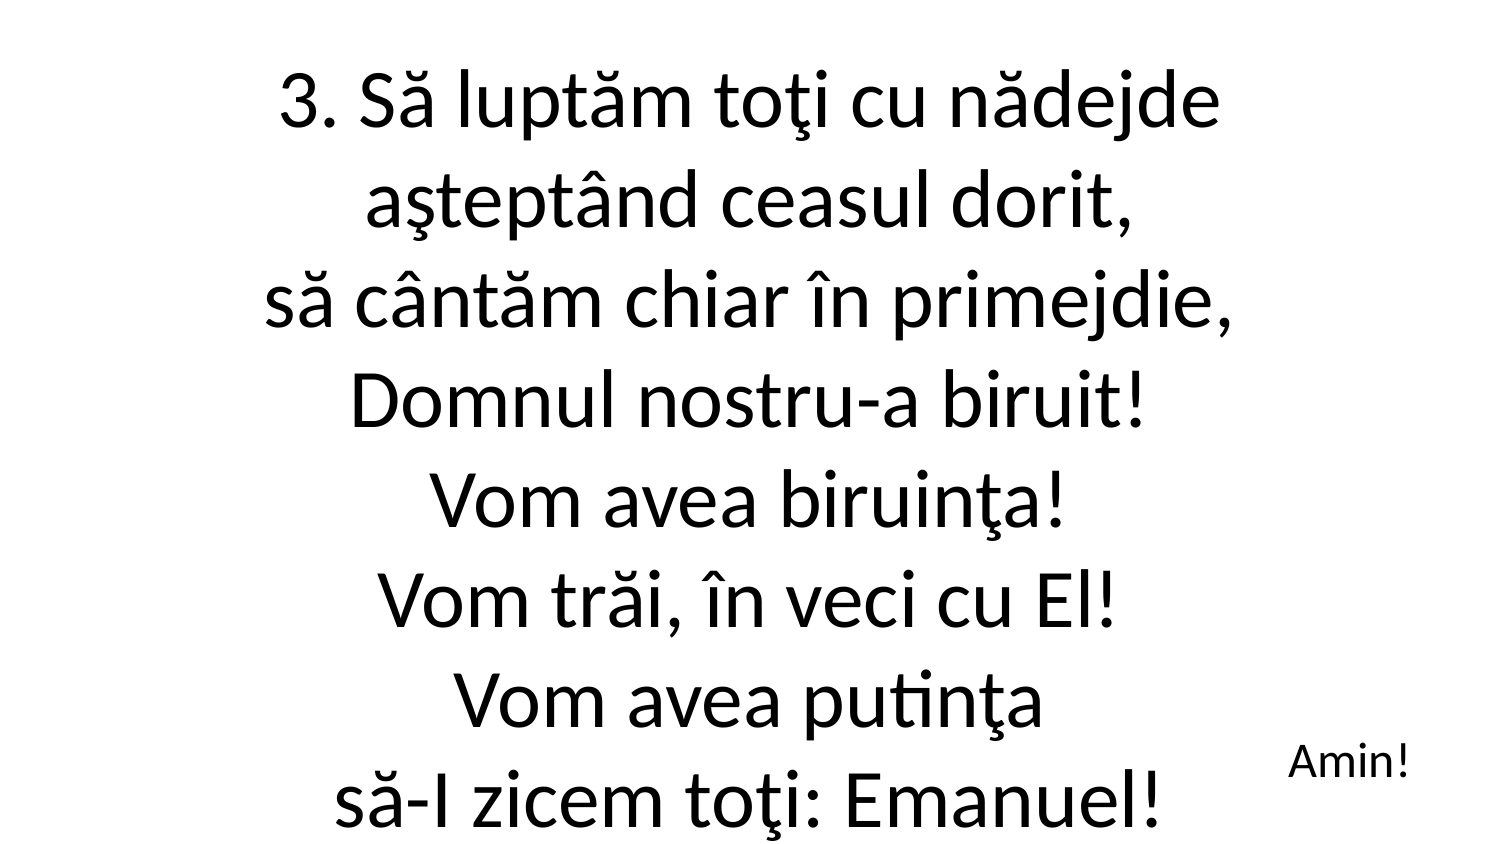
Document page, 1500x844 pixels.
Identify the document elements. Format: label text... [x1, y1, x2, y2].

text_box Amin! [1273, 674, 1427, 795]
text_box 3. Să luptăm toţi cu nădejde aşteptând ceasul dorit, să cântăm chiar în primejdie, Domnul nostru-a biruit! Vom avea biruinţa! Vom trăi, în veci cu El! Vom avea putinţa să-I zicem toţi: Emanuel! [248, 0, 1252, 844]
